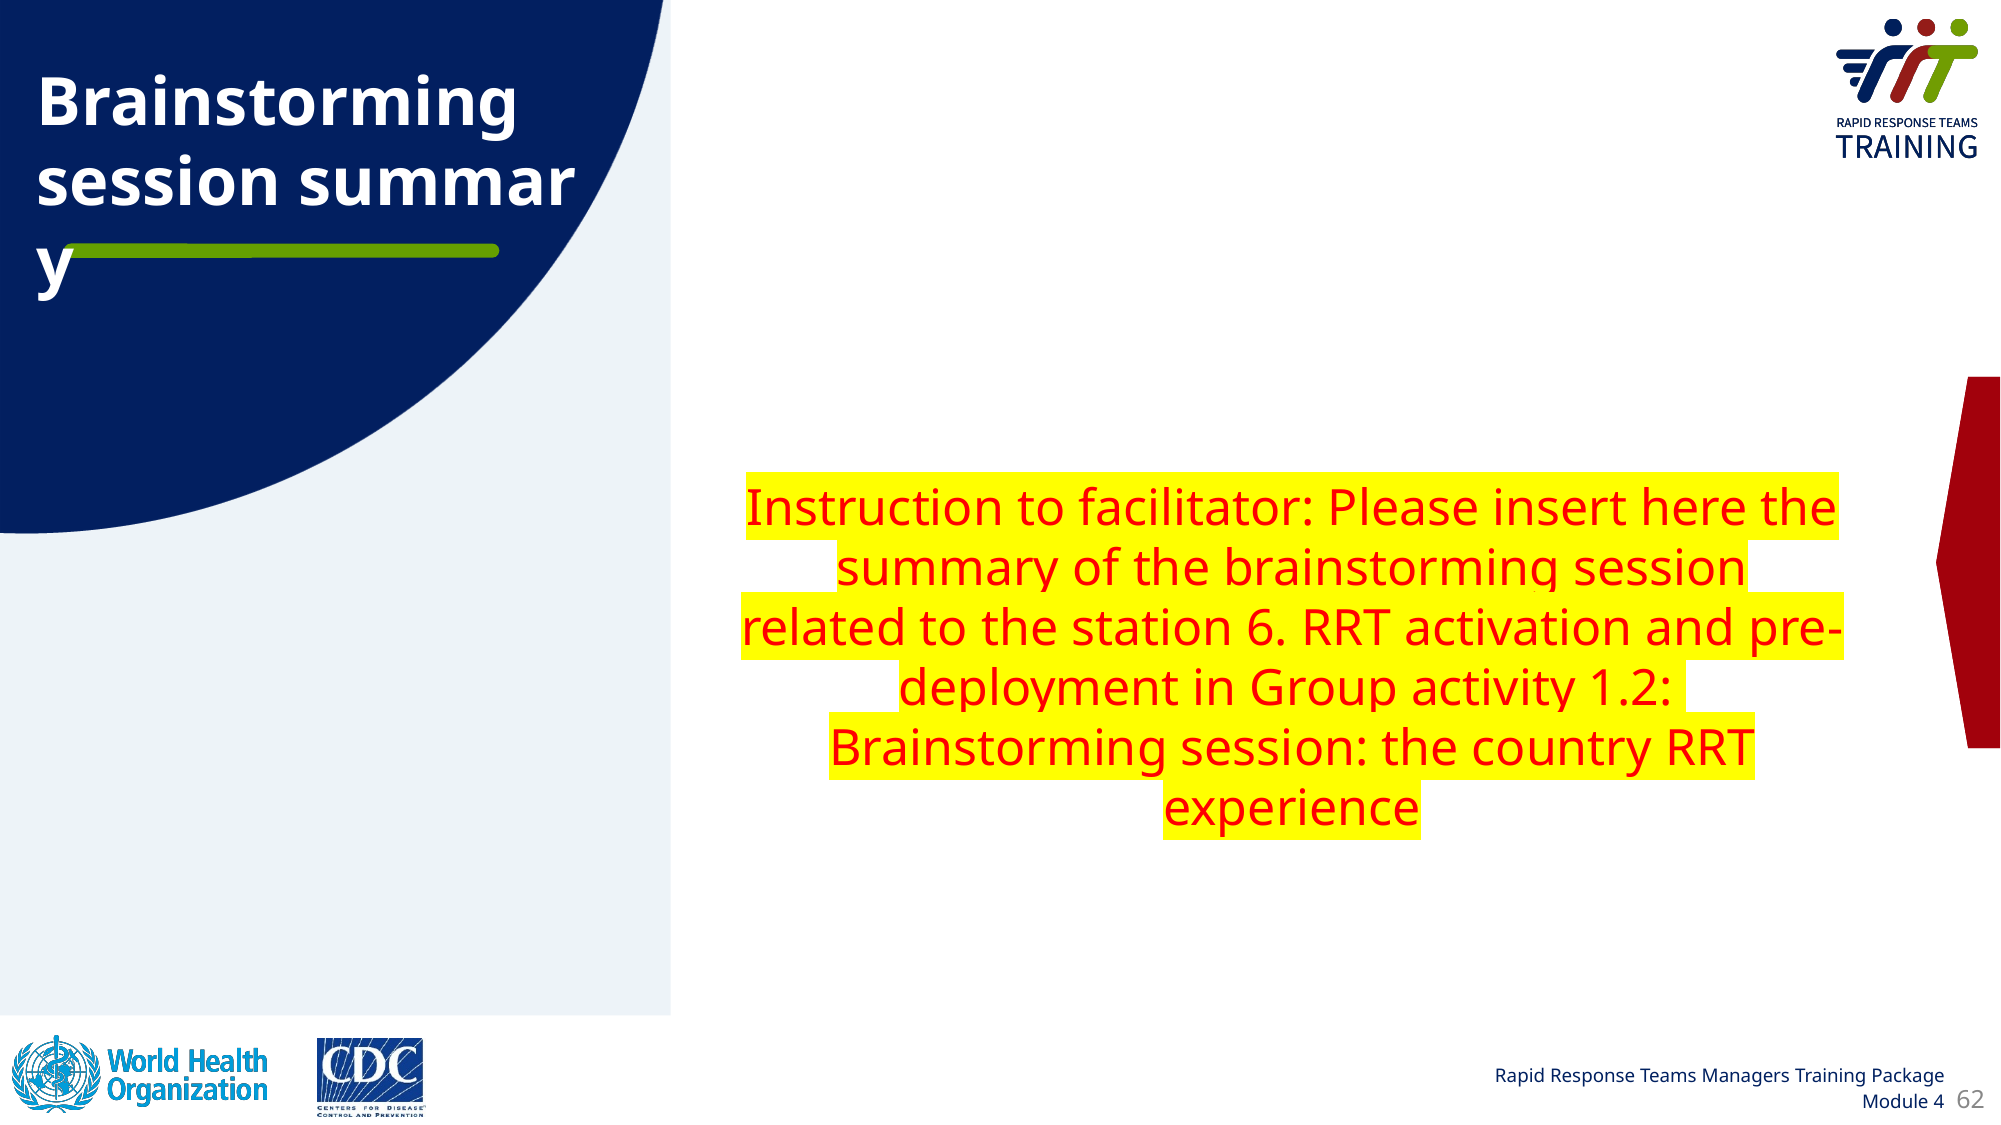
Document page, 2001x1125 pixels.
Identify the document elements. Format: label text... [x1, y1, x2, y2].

text_box Instruction to facilitator: Please insert here the summary of the brainstorming session related to the station 6. RRT activation and pre-deployment in Group activity 1.2: Brainstorming session: the country RRT experience [714, 467, 1871, 984]
text_box Brainstorming session summary [29, 51, 589, 306]
picture [0, 0, 670, 538]
picture [46, 1056, 54, 1062]
picture [24, 1054, 36, 1087]
picture [36, 1088, 78, 1105]
picture [12, 1083, 48, 1113]
picture [1835, 19, 1978, 167]
picture [50, 1108, 62, 1113]
picture [71, 1053, 90, 1091]
picture [34, 1054, 43, 1078]
picture [12, 1035, 54, 1068]
text_box 62 [1557, 1075, 1993, 1121]
picture [59, 1035, 267, 1113]
picture [22, 1062, 26, 1077]
picture [30, 1083, 37, 1091]
text_box [1936, 376, 2000, 749]
picture [317, 1038, 426, 1117]
picture [40, 1062, 47, 1070]
